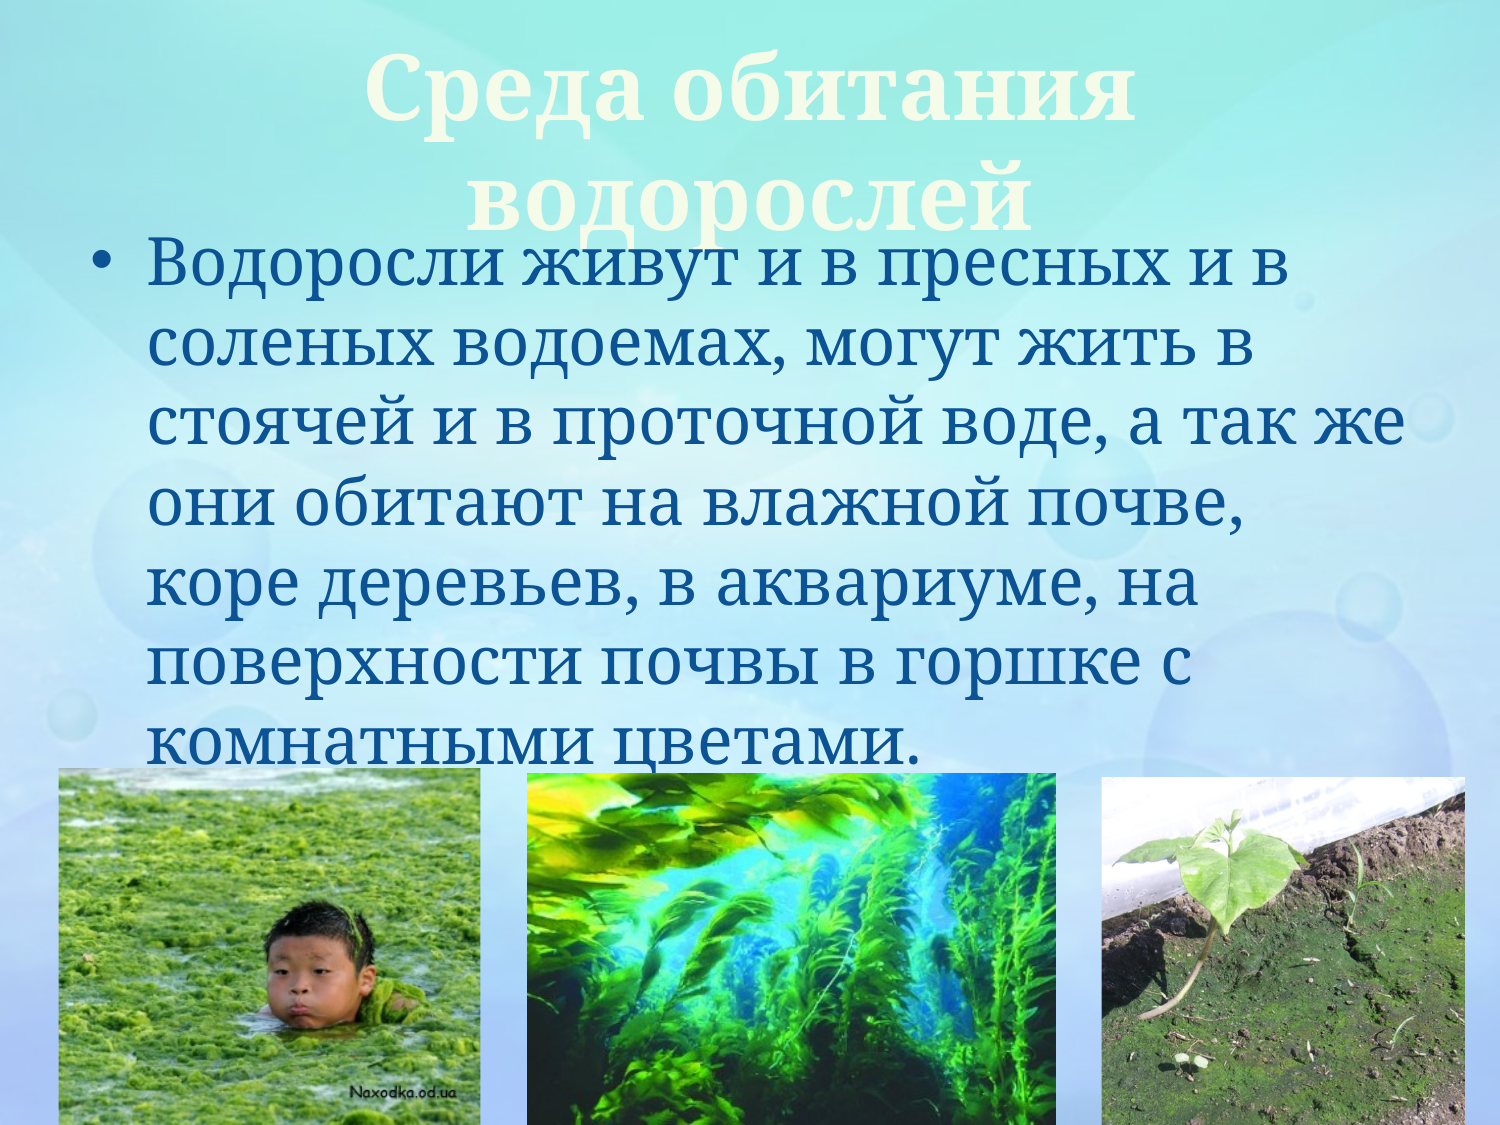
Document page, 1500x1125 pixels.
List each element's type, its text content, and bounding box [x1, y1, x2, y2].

picture [527, 773, 1057, 1125]
picture [58, 768, 481, 1125]
picture [1101, 777, 1466, 1125]
footer www.sliderpoint.org [512, 1042, 521, 1103]
title Среда обитания водорослей [75, 45, 1425, 210]
list Водоросли живут и в пресных и в соленых водоемах, могут жить в стоячей и в проточной воде, а так же они обитают на влажной почве, коре деревьев, в аквариуме, на поверхности почвы в горшке с комнатными цветами. [75, 210, 1425, 1005]
